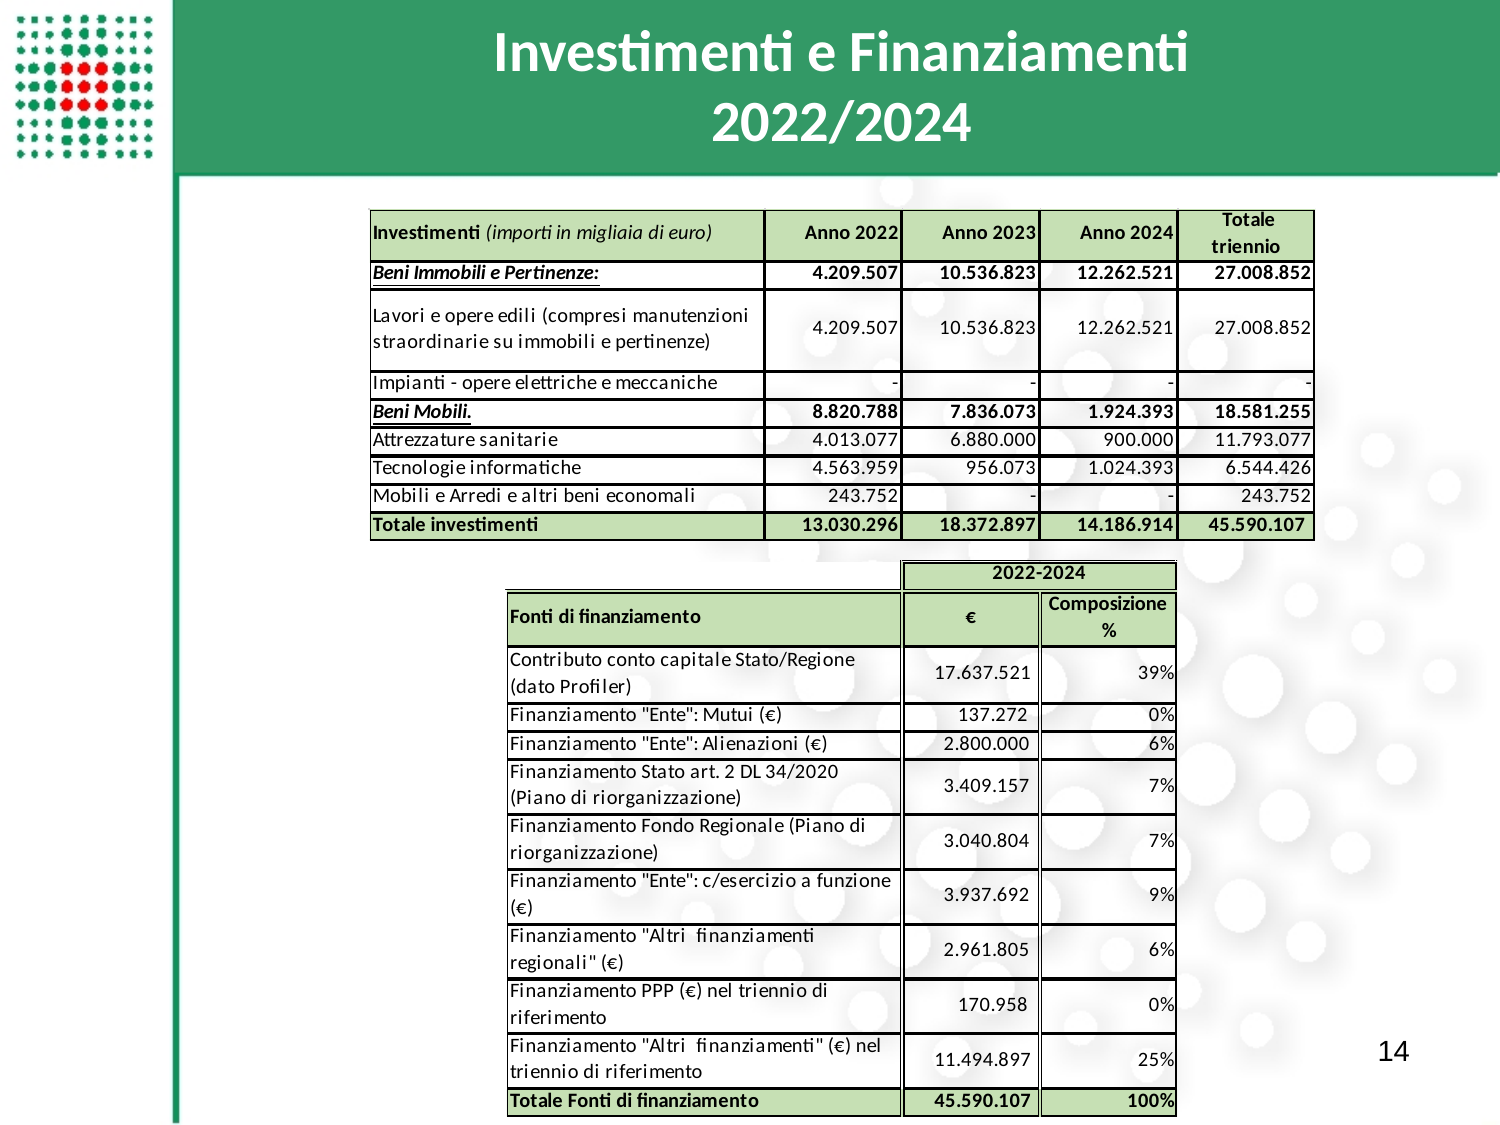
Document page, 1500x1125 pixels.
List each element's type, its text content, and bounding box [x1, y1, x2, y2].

picture [0, 0, 1500, 1125]
slide_number 14 [1185, 1024, 1426, 1103]
text_box Investimenti e Finanziamenti 2022/2024 [383, 0, 1301, 206]
